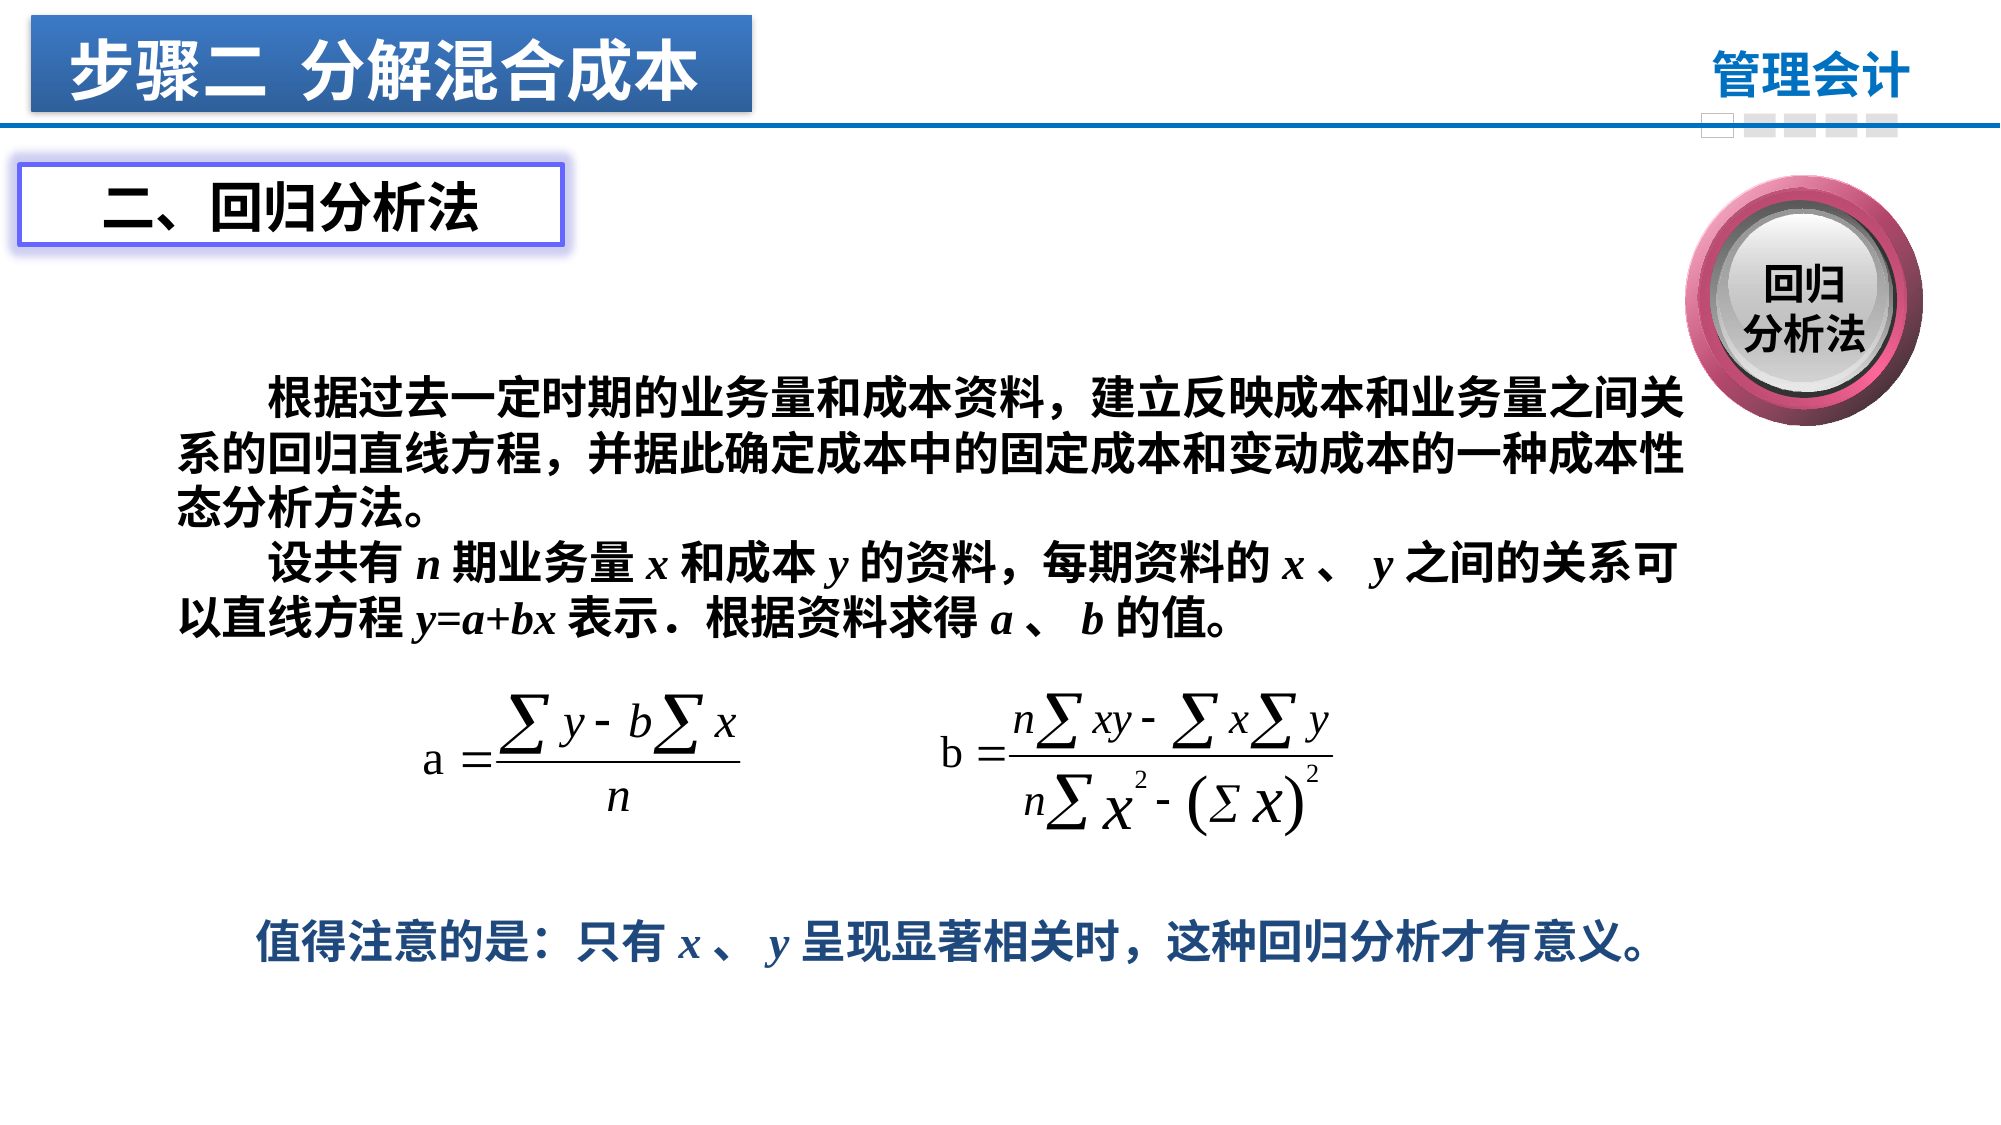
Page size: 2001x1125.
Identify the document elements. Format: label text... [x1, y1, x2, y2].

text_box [31, 14, 753, 118]
text_box 根据过去一定时期的业务量和成本资料，建立反映成本和业务量之间关系的回归直线方程，并据此确定成本中的固定成本和变动成本的一种成本性态分析方法。 设共有n期业务量x和成本y的资料，每期资料的x、y之间的关系可以直线方程y=a+bx表示．根据资料求得a、b的值。 [161, 361, 1709, 652]
text_box 值得注意的是：只有x、y呈现显著相关时，这种回归分析才有意义。 [149, 905, 1697, 975]
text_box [415, 685, 751, 823]
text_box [933, 685, 1343, 847]
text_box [0, 136, 587, 273]
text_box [1684, 174, 1923, 426]
